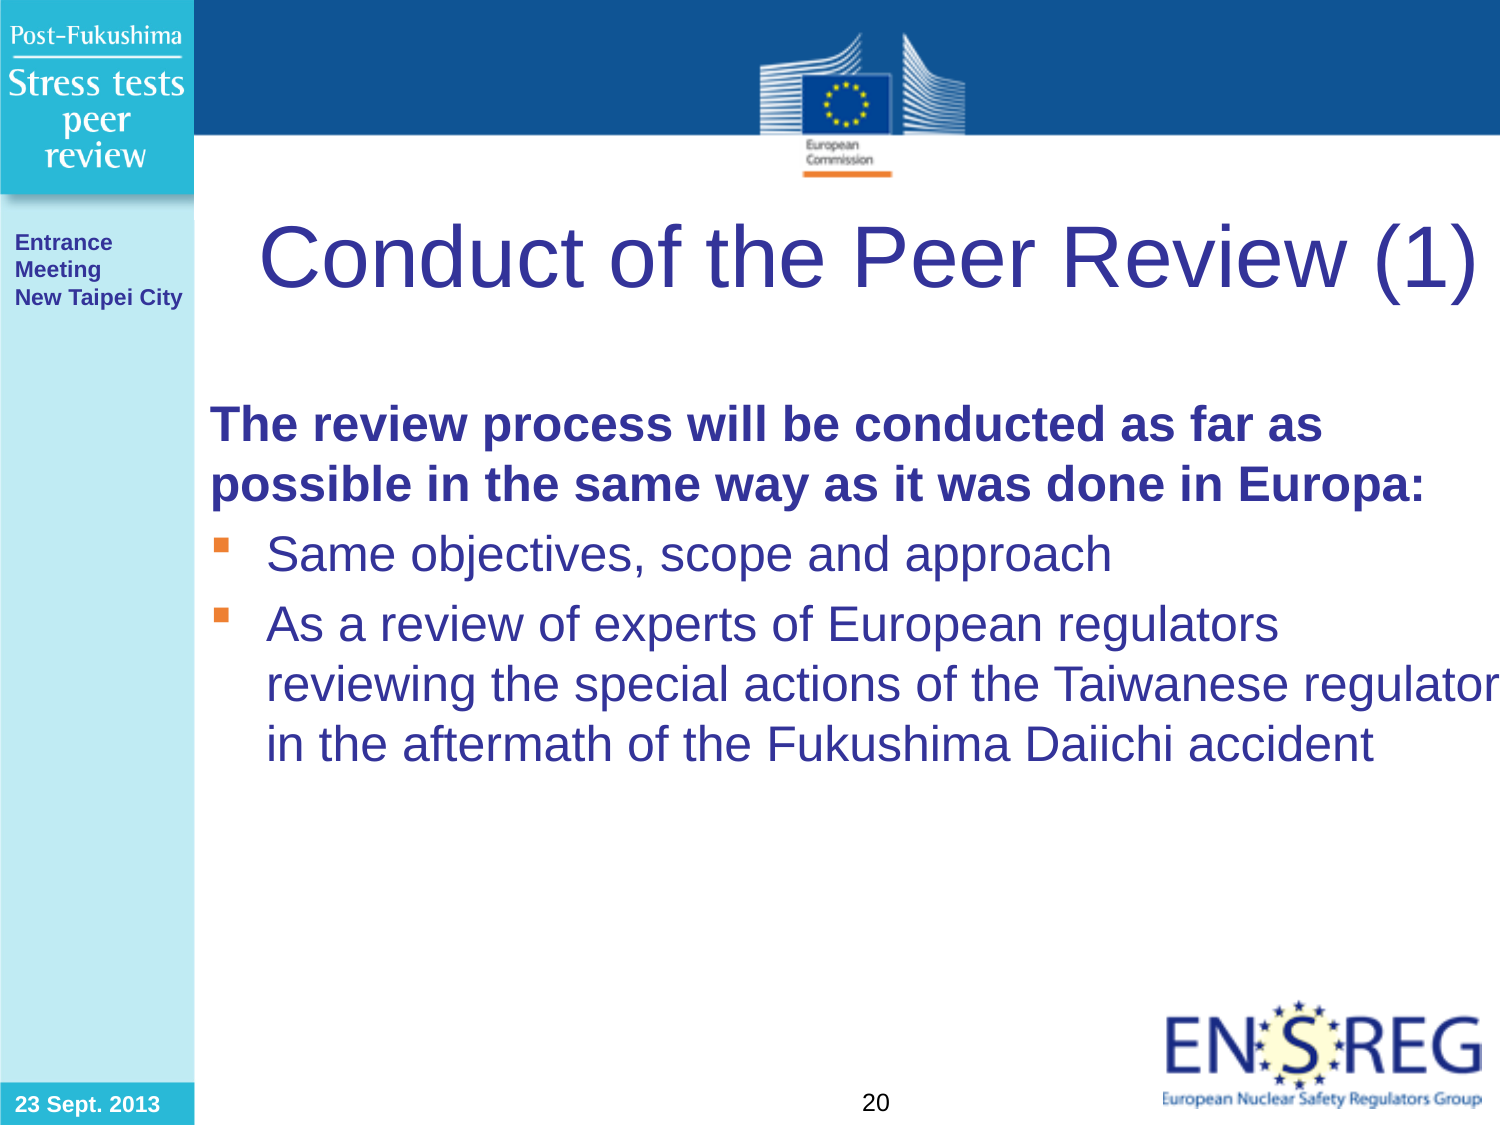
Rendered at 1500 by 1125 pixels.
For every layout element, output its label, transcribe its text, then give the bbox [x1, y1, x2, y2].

title Conduct of the Peer Review (1) [194, 227, 1500, 334]
picture [0, 0, 1500, 1125]
list The review process will be conducted as far as possible in the same way as it was done in Europa: Same objectives, scope and approach As a review of experts of European regulators reviewing the special actions of the Taiwanese regulator in the aftermath of the Fukushima Daiichi accident [194, 383, 1500, 984]
picture [1163, 999, 1482, 1109]
